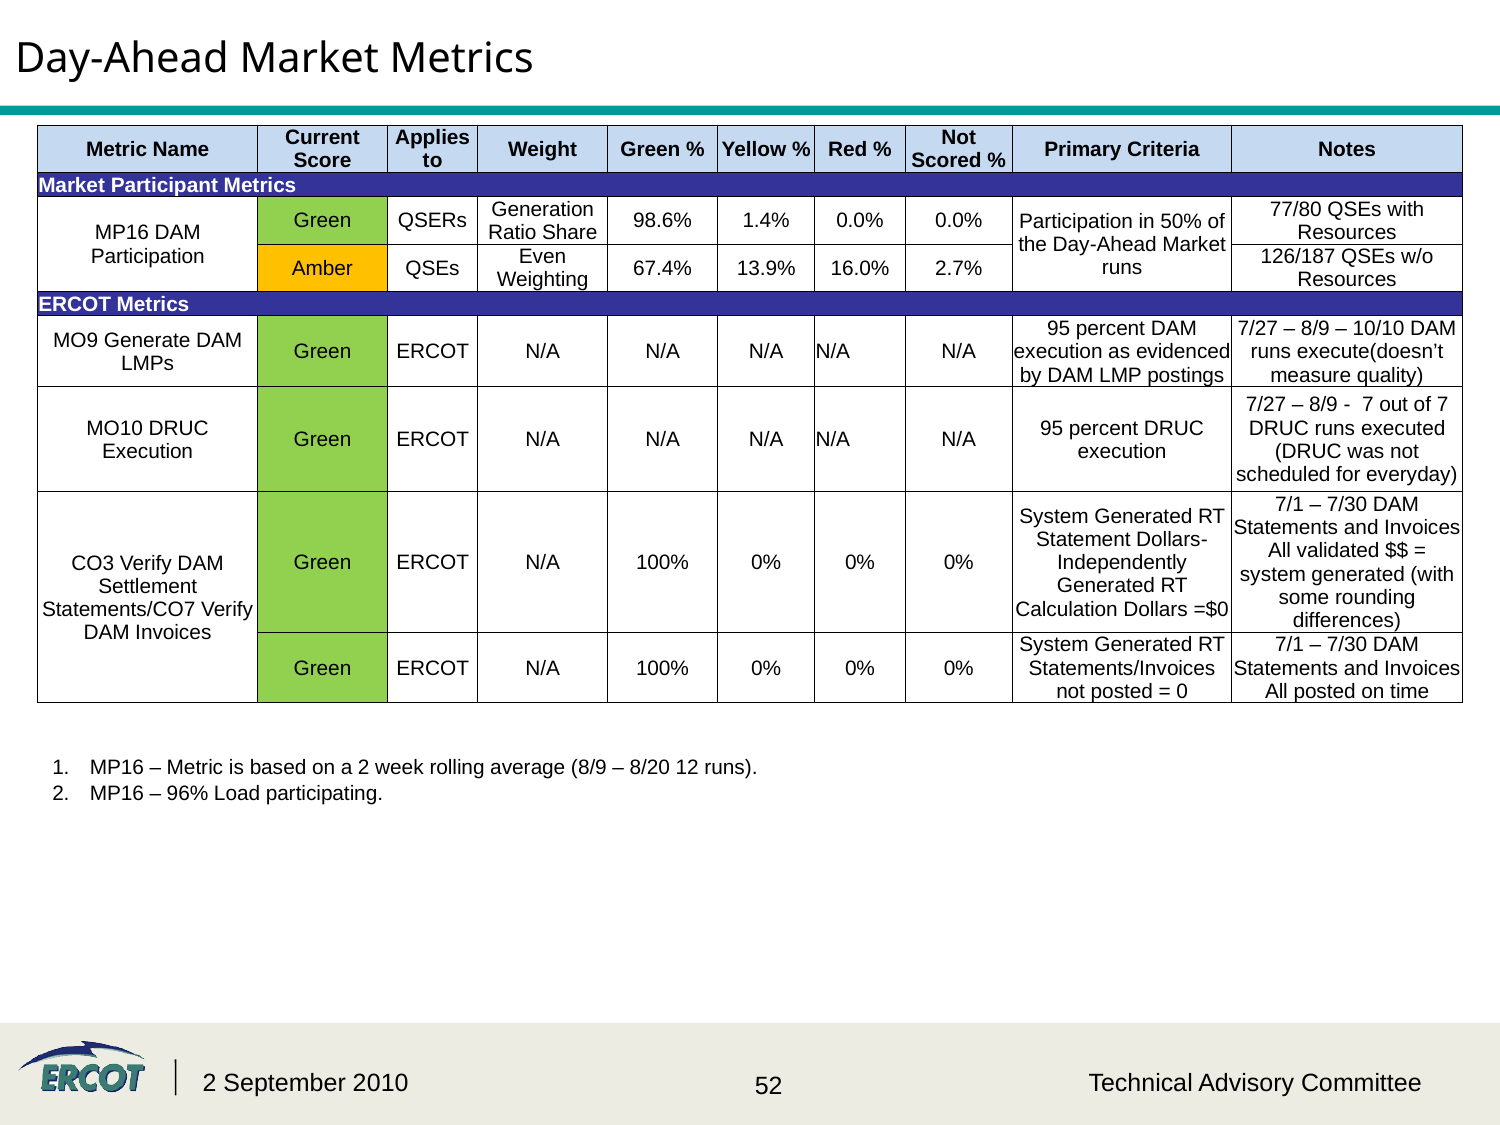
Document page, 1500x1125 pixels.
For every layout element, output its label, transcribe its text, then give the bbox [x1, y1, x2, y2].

table_header Yellow % [718, 126, 814, 172]
table_cell 0% [718, 492, 814, 632]
table_cell N/A [906, 316, 1012, 386]
table_cell 7/1 – 7/30 DAM Statements and Invoices All posted on time [1232, 633, 1462, 702]
picture [10, 1031, 151, 1111]
table_cell 98.6% [608, 197, 717, 244]
table_cell ERCOT [388, 492, 477, 632]
table_header Metric Name [38, 126, 257, 172]
table_cell 95 percent DAM execution as evidenced by DAM LMP postings [1013, 316, 1231, 386]
table_cell CO3 Verify DAM Settlement Statements/CO7 Verify DAM Invoices [38, 492, 257, 702]
table_cell 13.9% [718, 245, 814, 291]
table_cell QSEs [388, 245, 477, 291]
table_header Green % [608, 126, 717, 172]
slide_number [187, 1059, 538, 1125]
table_cell 0% [906, 492, 1012, 632]
table_header Red % [815, 126, 905, 172]
table_cell N/A [815, 387, 905, 491]
table_header Notes [1232, 126, 1462, 172]
table_cell N/A [608, 316, 717, 386]
table_cell Participation in 50% of the Day-Ahead Market runs [1013, 197, 1231, 291]
table_cell 0% [815, 633, 905, 702]
table_cell N/A [478, 316, 607, 386]
text_box MP16 – Metric is based on a 2 week rolling average (8/9 – 8/20 12 runs). MP16 – 96% Load participating. [37, 746, 1463, 812]
table_cell 67.4% [608, 245, 717, 291]
table_cell Green [258, 316, 387, 386]
table_cell ERCOT Metrics [38, 292, 1462, 315]
table_cell 126/187 QSEs w/o Resources [1232, 245, 1462, 291]
table_cell N/A [718, 316, 814, 386]
table_cell ERCOT [388, 316, 477, 386]
table_cell 7/27 – 8/9 – 10/10 DAM runs execute(doesn’t measure quality) [1232, 316, 1462, 386]
table_cell 100% [608, 633, 717, 702]
table_header Weight [478, 126, 607, 172]
table_cell Amber [258, 245, 387, 291]
table_cell Even Weighting [478, 245, 607, 291]
table_cell N/A [815, 316, 905, 386]
table_cell System Generated RT Statement Dollars- Independently Generated RT Calculation Dollars =$0 [1013, 492, 1231, 632]
table_cell 2.7% [906, 245, 1012, 291]
table_cell Market Participant Metrics [38, 173, 1462, 196]
table_cell 7/27 – 8/9 - 7 out of 7 DRUC runs executed (DRUC was not scheduled for everyday) [1232, 387, 1462, 491]
table_cell MO10 DRUC Execution [38, 387, 257, 491]
table_cell 0% [906, 633, 1012, 702]
table_cell Generation Ratio Share [478, 197, 607, 244]
table_cell 0% [815, 492, 905, 632]
table_cell N/A [478, 633, 607, 702]
table_cell 0.0% [815, 197, 905, 244]
table_cell N/A [906, 387, 1012, 491]
table_cell MP16 DAM Participation [38, 197, 257, 291]
table_cell 16.0% [815, 245, 905, 291]
table_cell N/A [478, 387, 607, 491]
table_cell Green [258, 633, 387, 702]
footer Technical Advisory Committee [1024, 1059, 1438, 1125]
table_cell 7/1 – 7/30 DAM Statements and Invoices All validated $$ = system generated (with some rounding differences) [1232, 492, 1462, 632]
table_cell 0.0% [906, 197, 1012, 244]
table_cell Green [258, 387, 387, 491]
table_header Not Scored % [906, 126, 1012, 172]
table_cell 77/80 QSEs with Resources [1232, 197, 1462, 244]
table_cell 0% [718, 633, 814, 702]
table_cell Green [258, 492, 387, 632]
table_cell 100% [608, 492, 717, 632]
table_cell MO9 Generate DAM LMPs [38, 316, 257, 386]
table_cell Green [258, 197, 387, 244]
table_header Primary Criteria [1013, 126, 1231, 172]
table_cell N/A [478, 492, 607, 632]
table_cell 95 percent DRUC execution [1013, 387, 1231, 491]
table_header Current Score [258, 126, 387, 172]
table_cell N/A [608, 387, 717, 491]
table_cell N/A [718, 387, 814, 491]
table_cell ERCOT [388, 633, 477, 702]
table_cell 1.4% [718, 197, 814, 244]
table_cell System Generated RT Statements/Invoices not posted = 0 [1013, 633, 1231, 702]
table_cell ERCOT [388, 387, 477, 491]
table_cell QSERs [388, 197, 477, 244]
table_header Applies to [388, 126, 477, 172]
title Day-Ahead Market Metrics [0, 0, 1451, 113]
